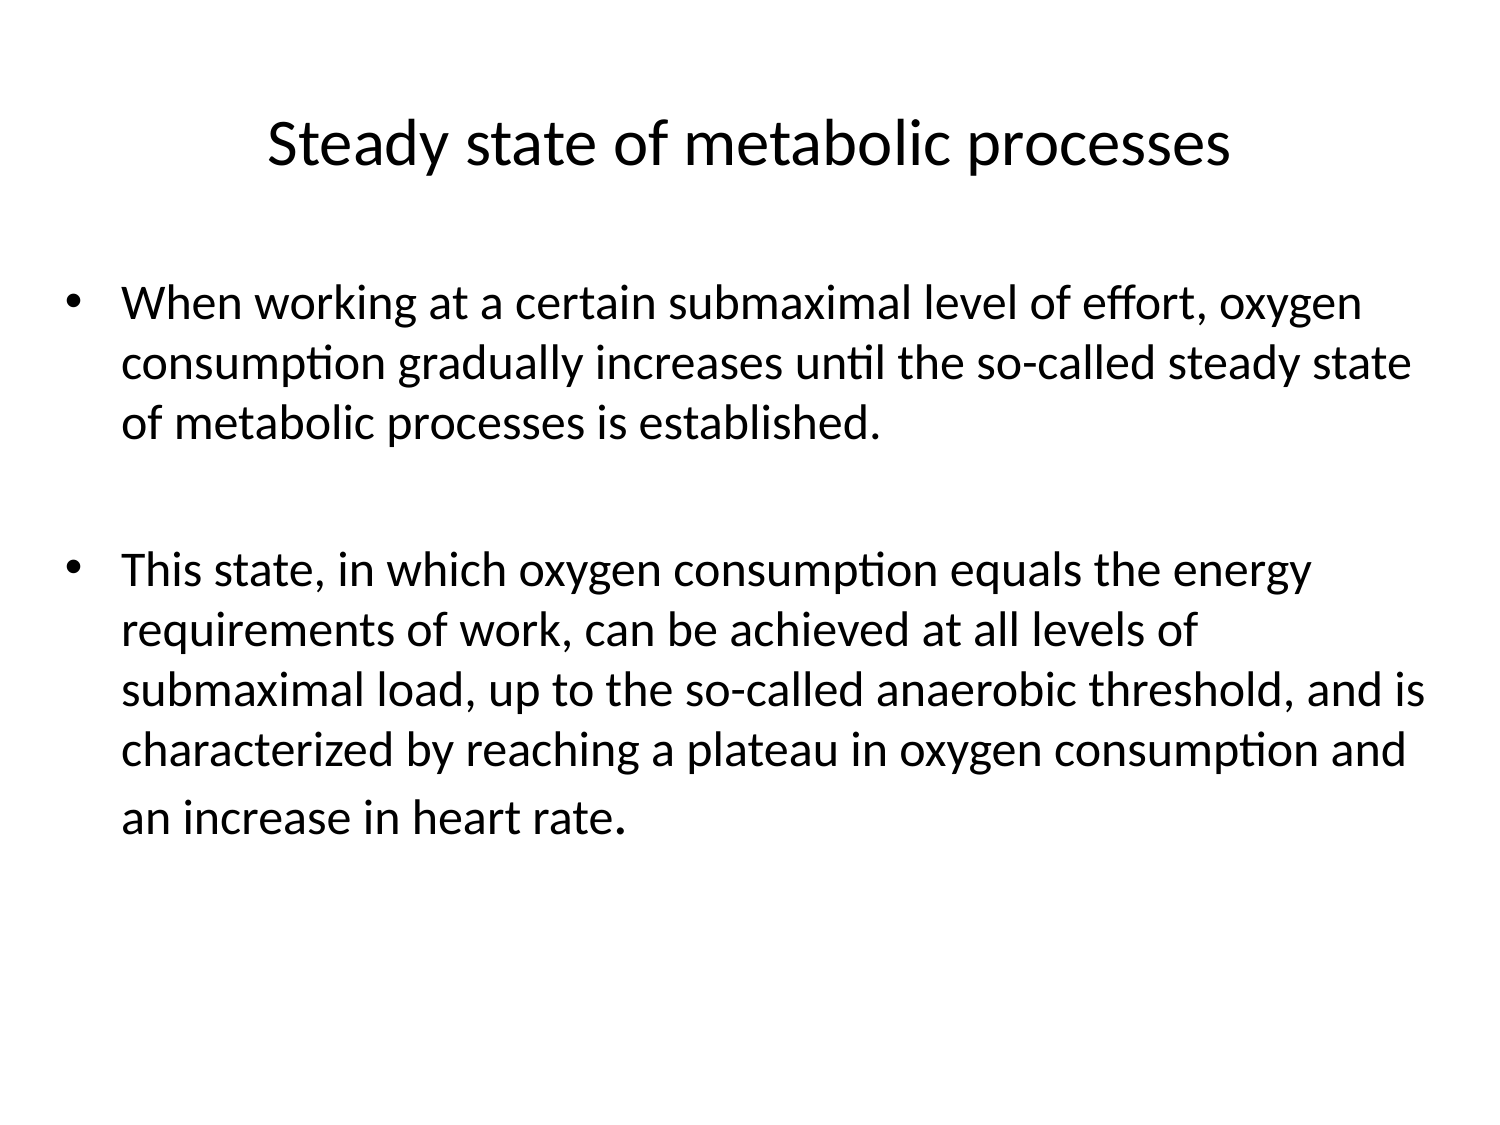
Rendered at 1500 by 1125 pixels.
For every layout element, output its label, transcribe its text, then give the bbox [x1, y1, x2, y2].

text_box Steady state of metabolic processes [74, 45, 1425, 233]
text_box When working at a certain submaximal level of effort, oxygen consumption gradually increases until the so-called steady state of metabolic processes is established. This state, in which oxygen consumption equals the energy requirements of work, can be achieved at all levels of submaximal load, up to the so-called anaerobic threshold, and is characterized by reaching a plateau in oxygen consumption and an increase in heart rate. [49, 262, 1463, 1005]
